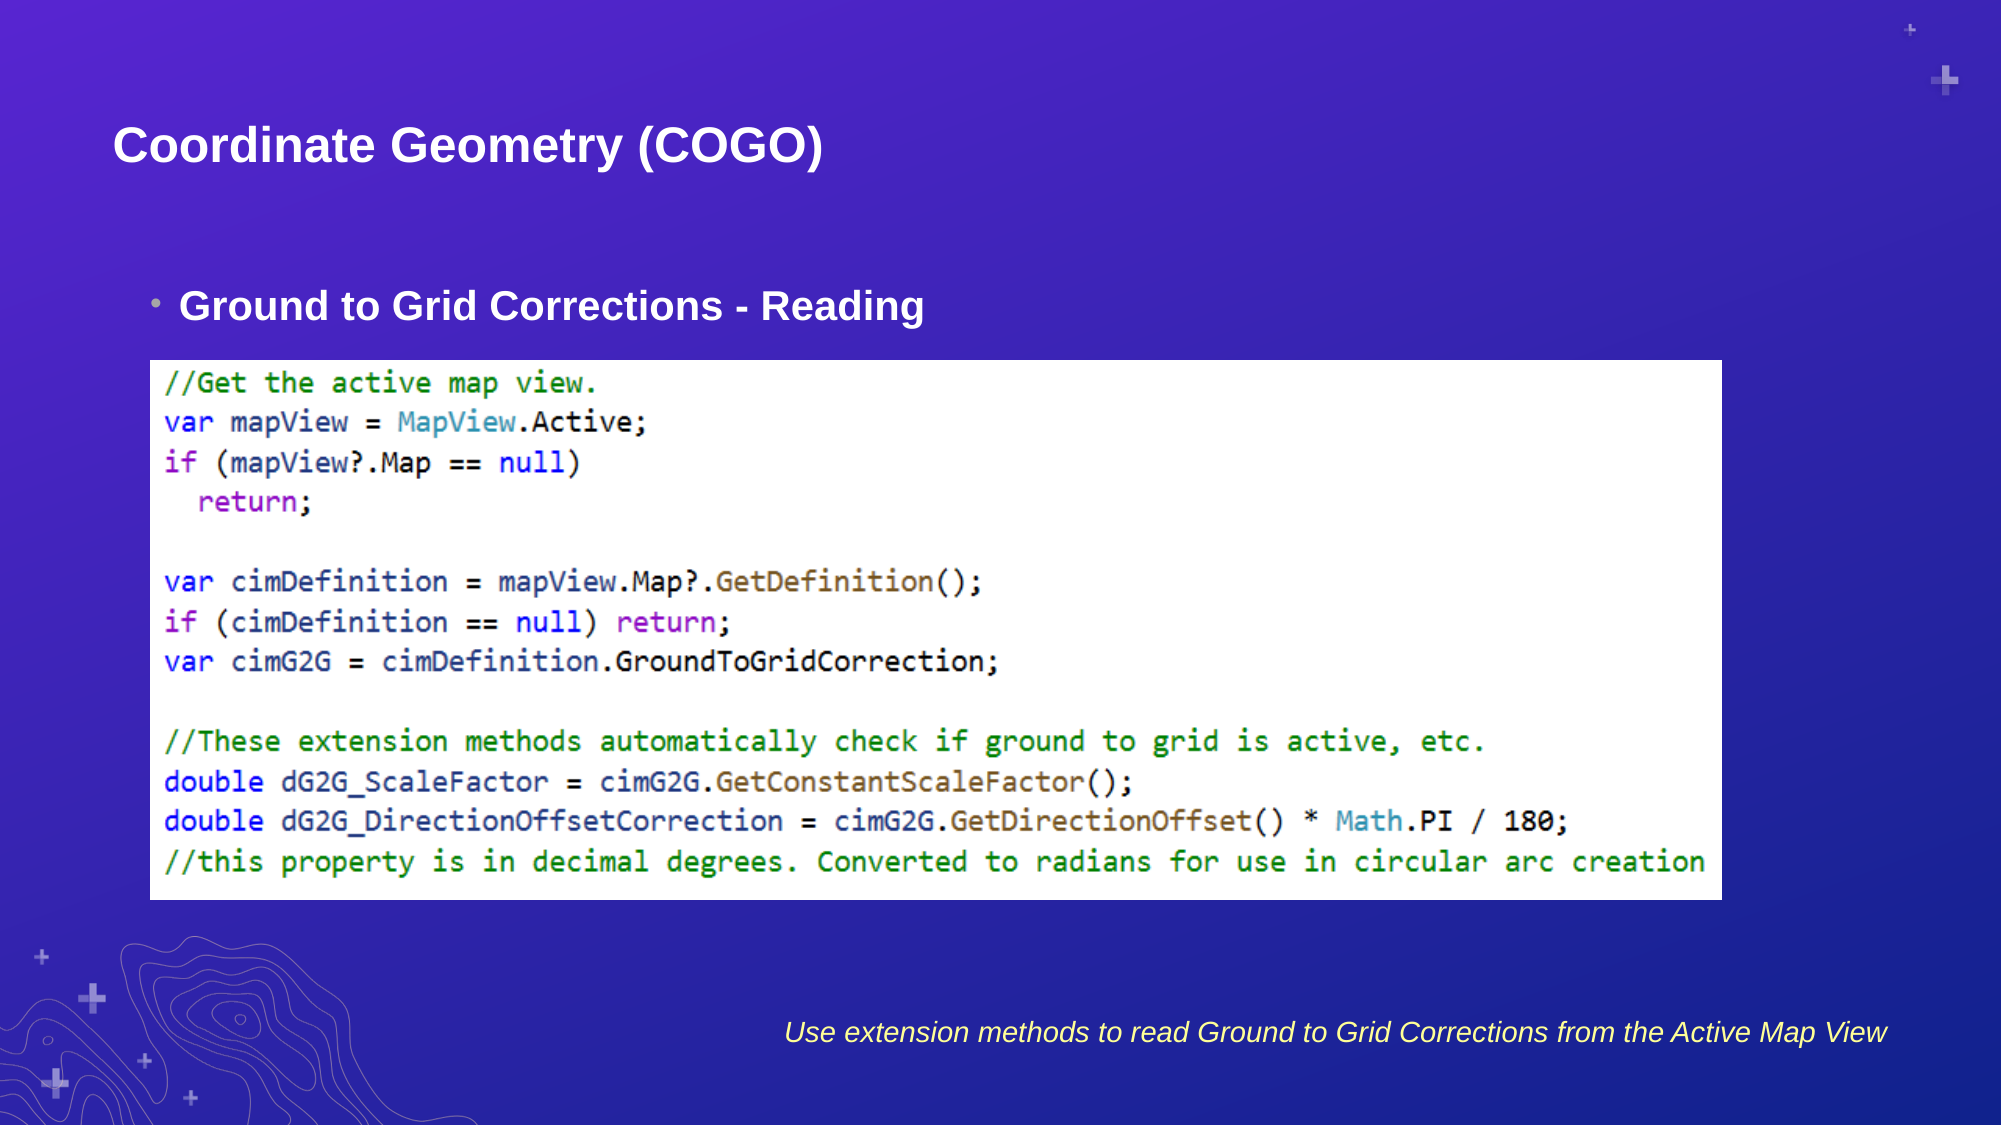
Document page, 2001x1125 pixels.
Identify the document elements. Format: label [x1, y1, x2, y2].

text_box [0, 0, 2000, 1125]
picture [149, 359, 1722, 900]
